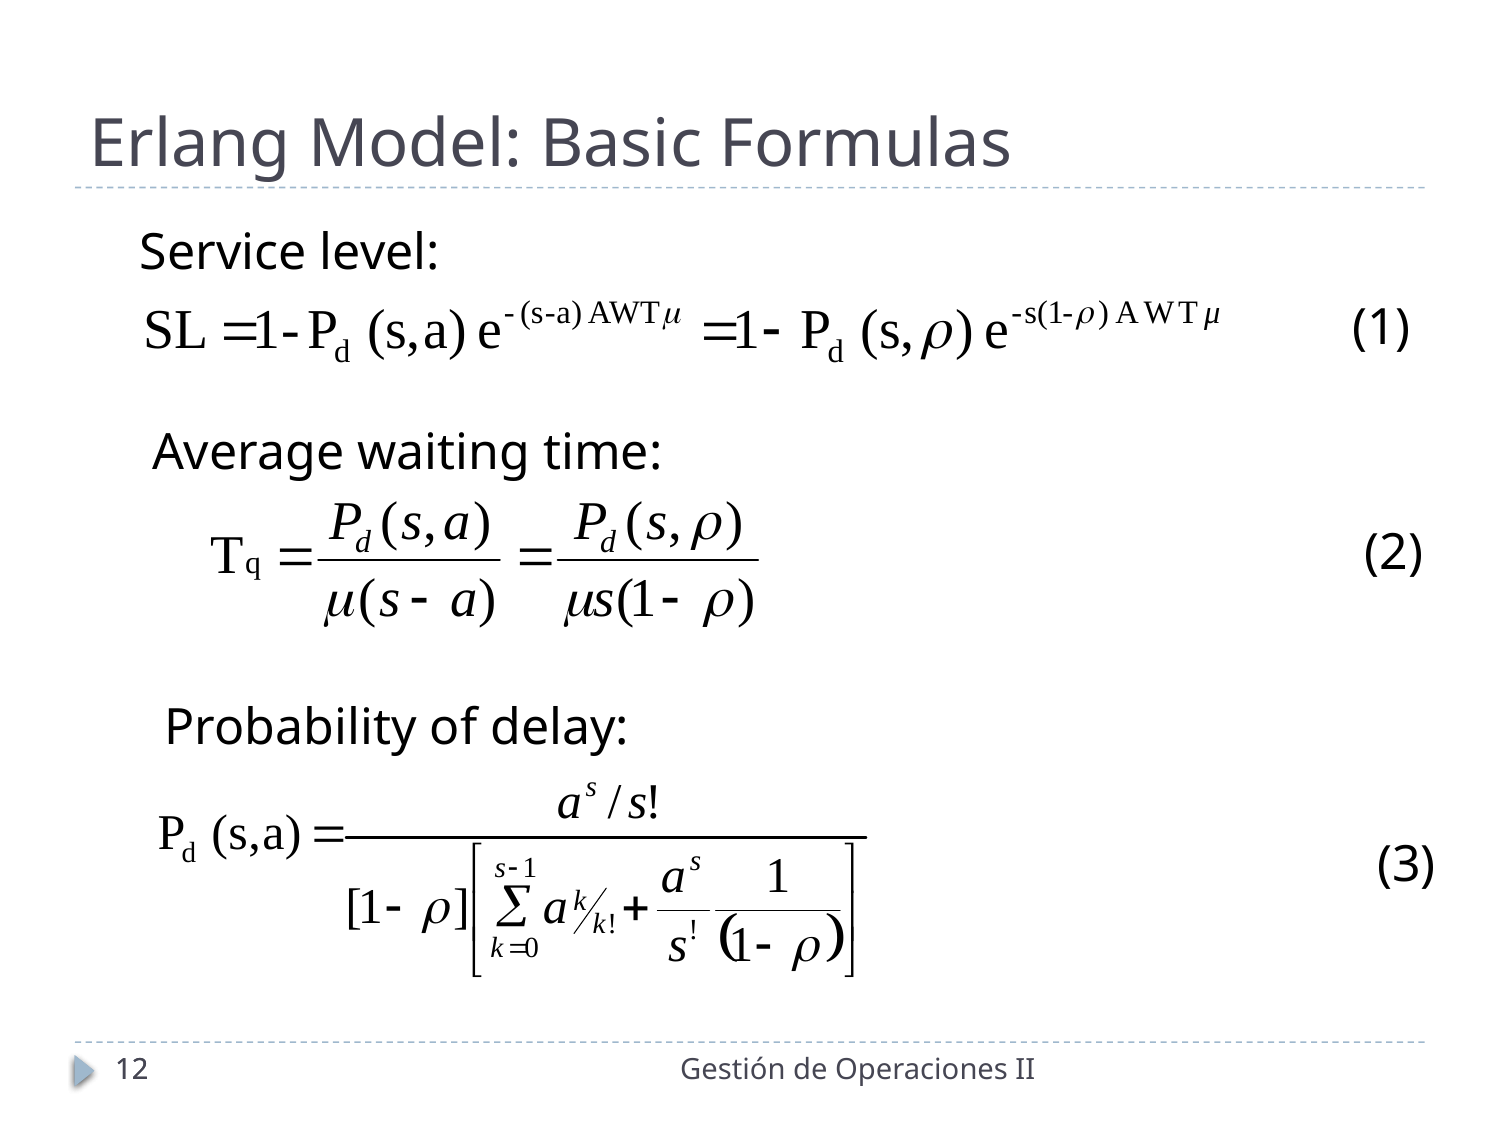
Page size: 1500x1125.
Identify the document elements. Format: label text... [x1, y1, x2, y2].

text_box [137, 287, 1231, 377]
text_box (1) [1337, 287, 1463, 363]
footer Gestión de Operaciones II [475, 1042, 1051, 1103]
title Erlang Model: Basic Formulas [75, 37, 1425, 188]
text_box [149, 762, 876, 988]
text_box (2) [1350, 511, 1475, 587]
slide_number 12 [100, 1042, 426, 1103]
text_box Probability of delay: [149, 687, 738, 762]
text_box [203, 487, 768, 638]
text_box Average waiting time: [137, 412, 725, 488]
text_box Service level: [124, 212, 713, 288]
text_box (3) [1362, 824, 1488, 899]
